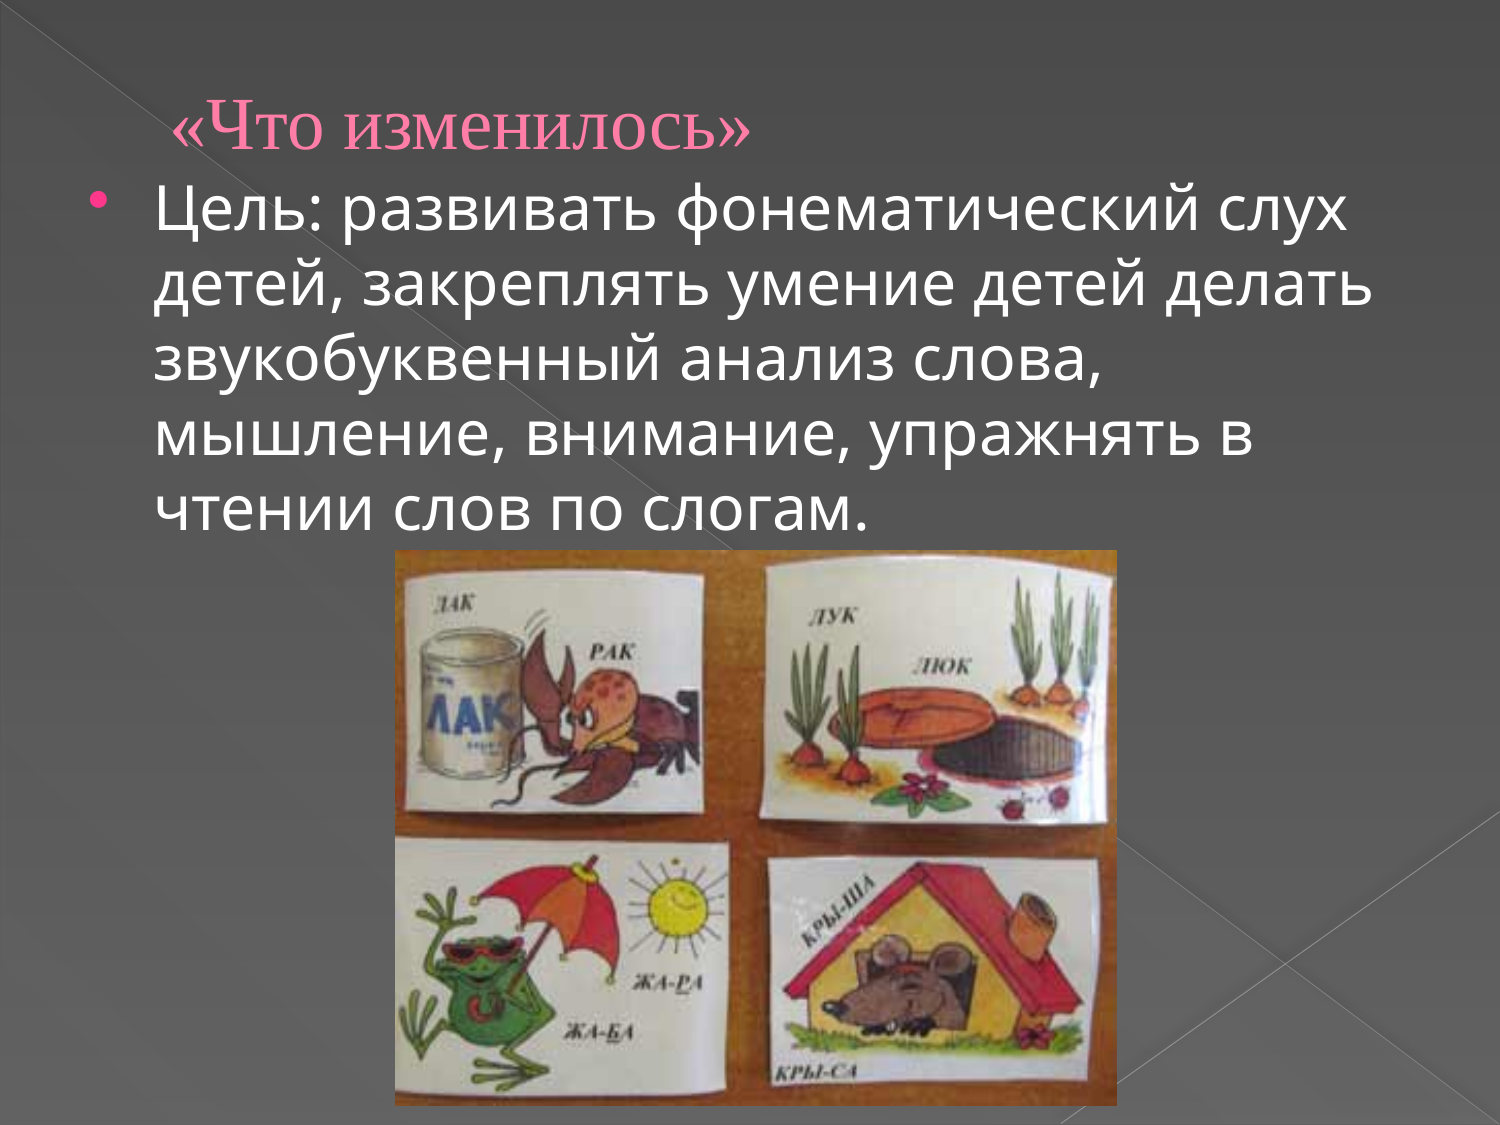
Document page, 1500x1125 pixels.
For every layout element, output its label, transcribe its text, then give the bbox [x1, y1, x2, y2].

picture [395, 550, 1117, 1107]
title «Что изменилось» [75, 43, 1425, 197]
list Цель: развивать фонематический слух детей, закреплять умение детей делать звукобуквенный анализ слова, мышление, внимание, упражнять в чтении слов по слогам. [64, 160, 1415, 1065]
